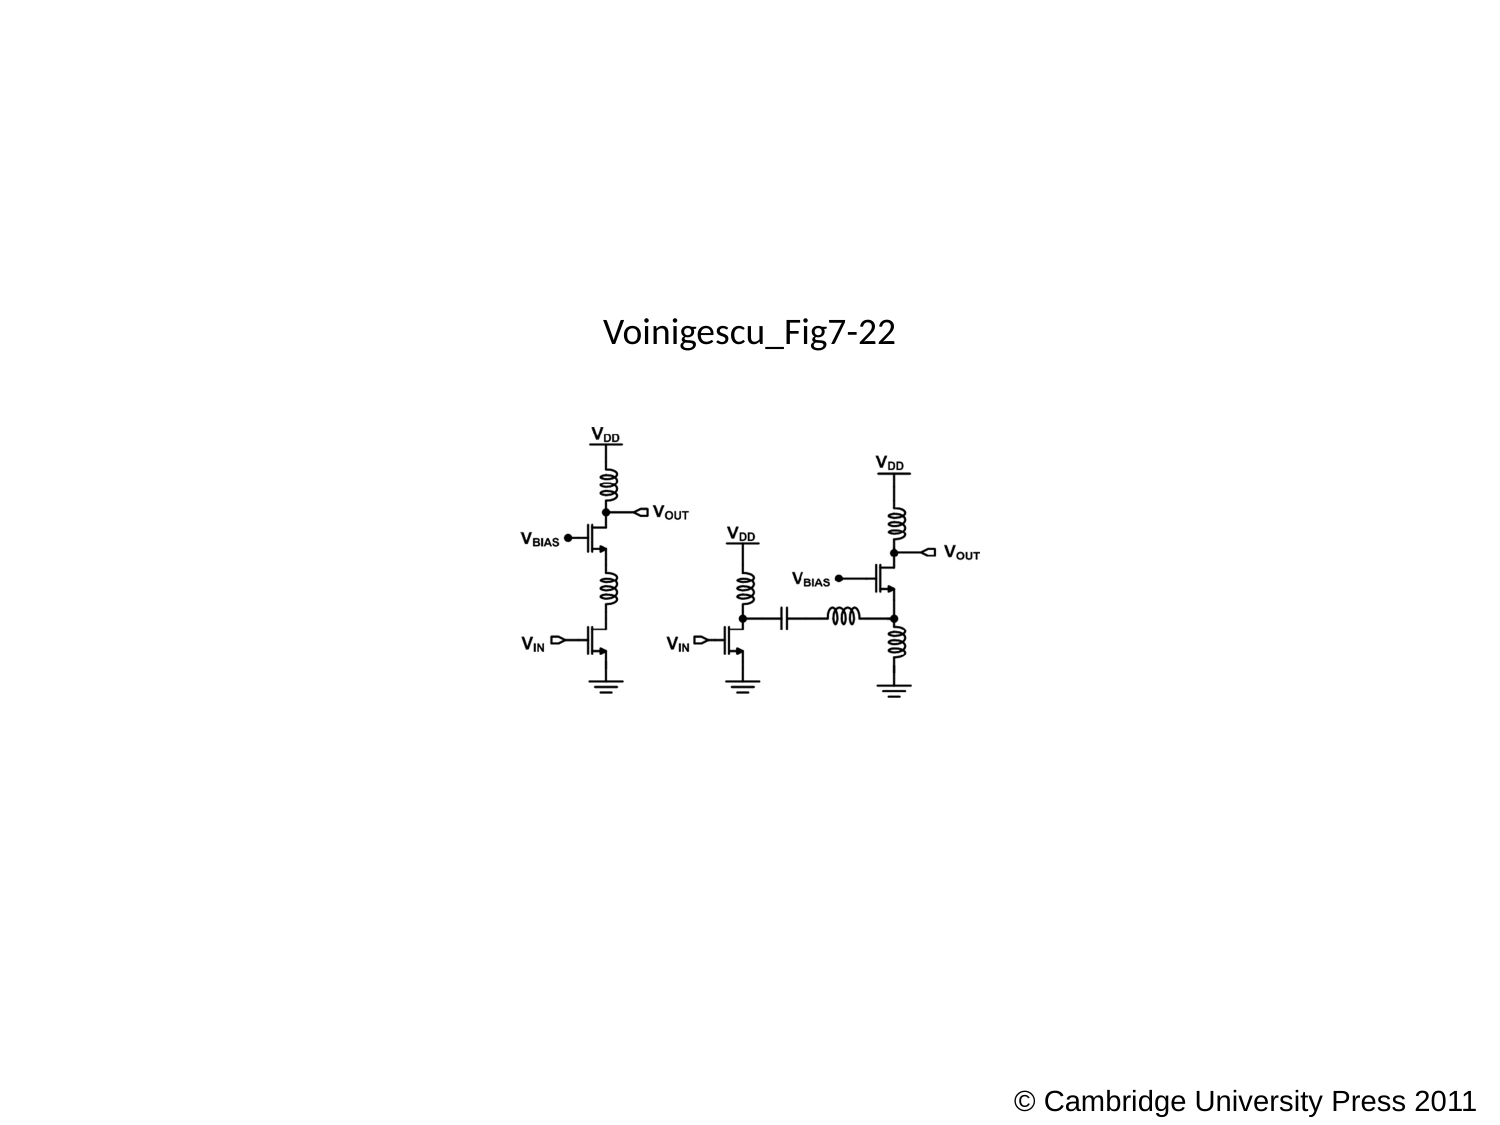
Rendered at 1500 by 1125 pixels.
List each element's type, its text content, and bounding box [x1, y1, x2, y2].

text_box © Cambridge University Press 2011 [907, 1074, 1493, 1125]
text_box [520, 299, 980, 698]
